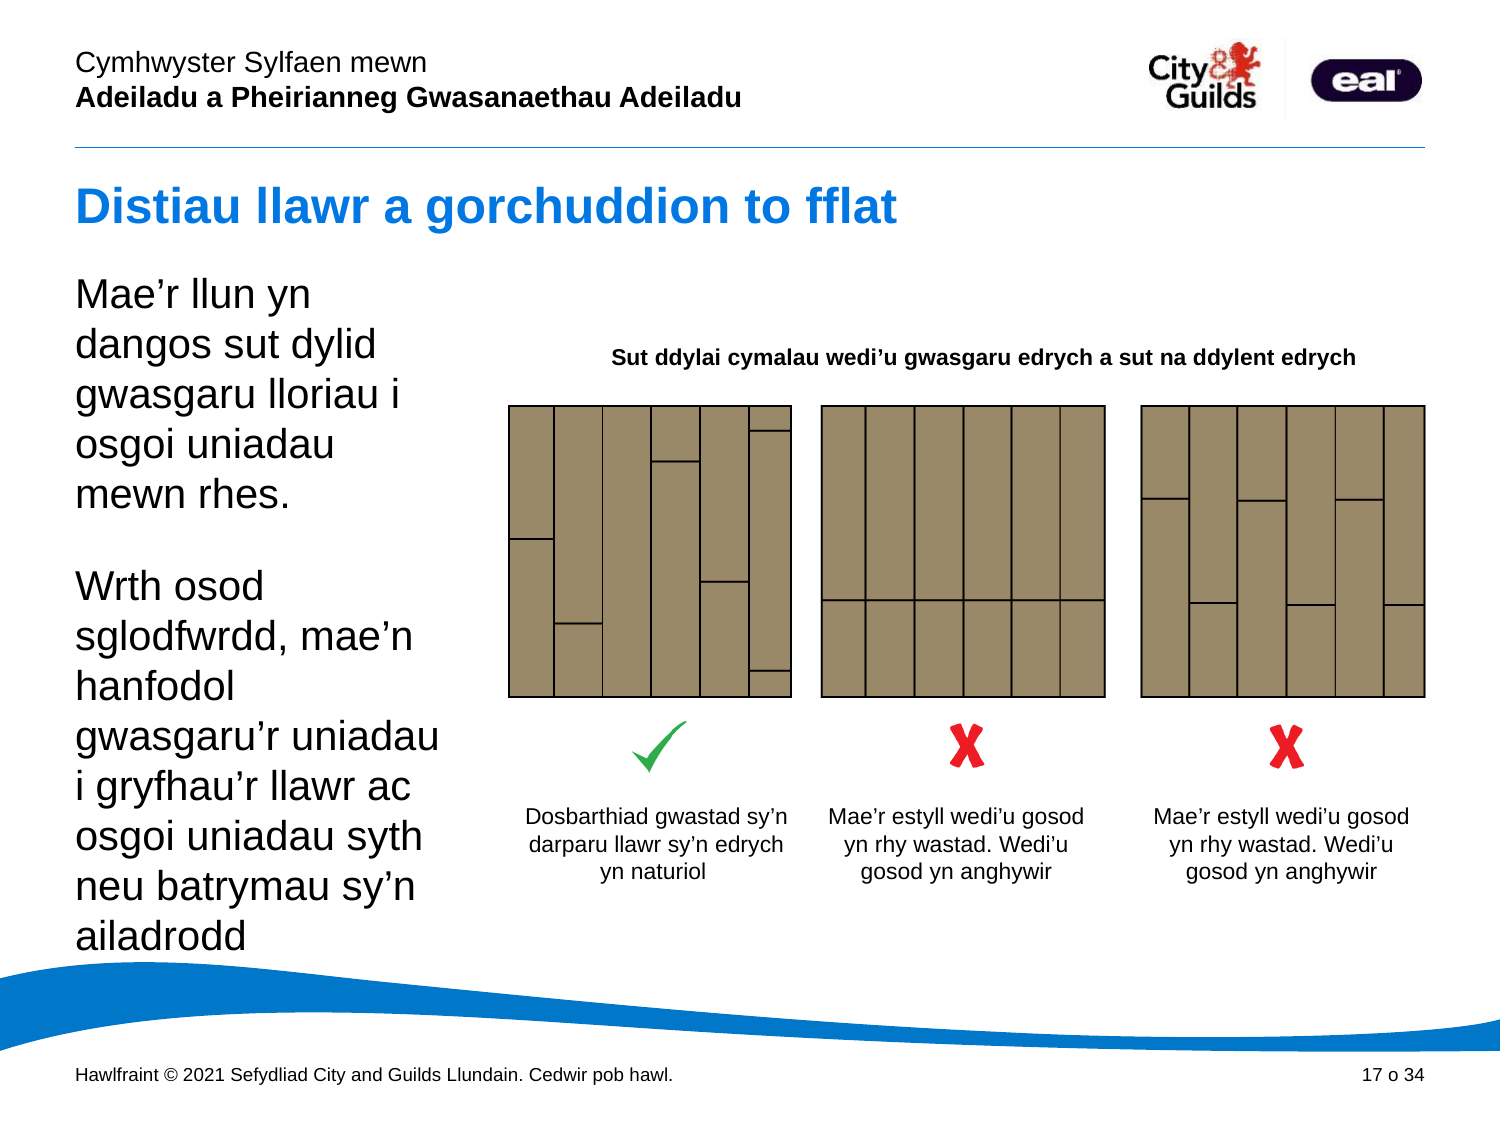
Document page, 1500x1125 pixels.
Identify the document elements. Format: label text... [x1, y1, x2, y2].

text_box Mae’r estyll wedi’u gosod yn rhy wastad. Wedi’u gosod yn anghywir [808, 794, 1104, 892]
list Mae’r llun yn dangos sut dylid gwasgaru lloriau i osgoi uniadau mewn rhes. Wrth osod sglodfwrdd, mae’n hanfodol gwasgaru’r uniadau i gryfhau’r llawr ac osgoi uniadau syth neu batrymau sy’n ailadrodd [74, 266, 444, 929]
picture [442, 396, 1496, 776]
text_box Mae’r estyll wedi’u gosod yn rhy wastad. Wedi’u gosod yn anghywir [1133, 794, 1430, 892]
picture [1149, 38, 1422, 121]
title Distiau llawr a gorchuddion to fflat [74, 173, 1426, 237]
text_box Dosbarthiad gwastad sy’n darparu llawr sy’n edrych yn naturiol [508, 794, 805, 892]
text_box Sut ddylai cymalau wedi’u gwasgaru edrych a sut na ddylent edrych [596, 335, 1411, 378]
